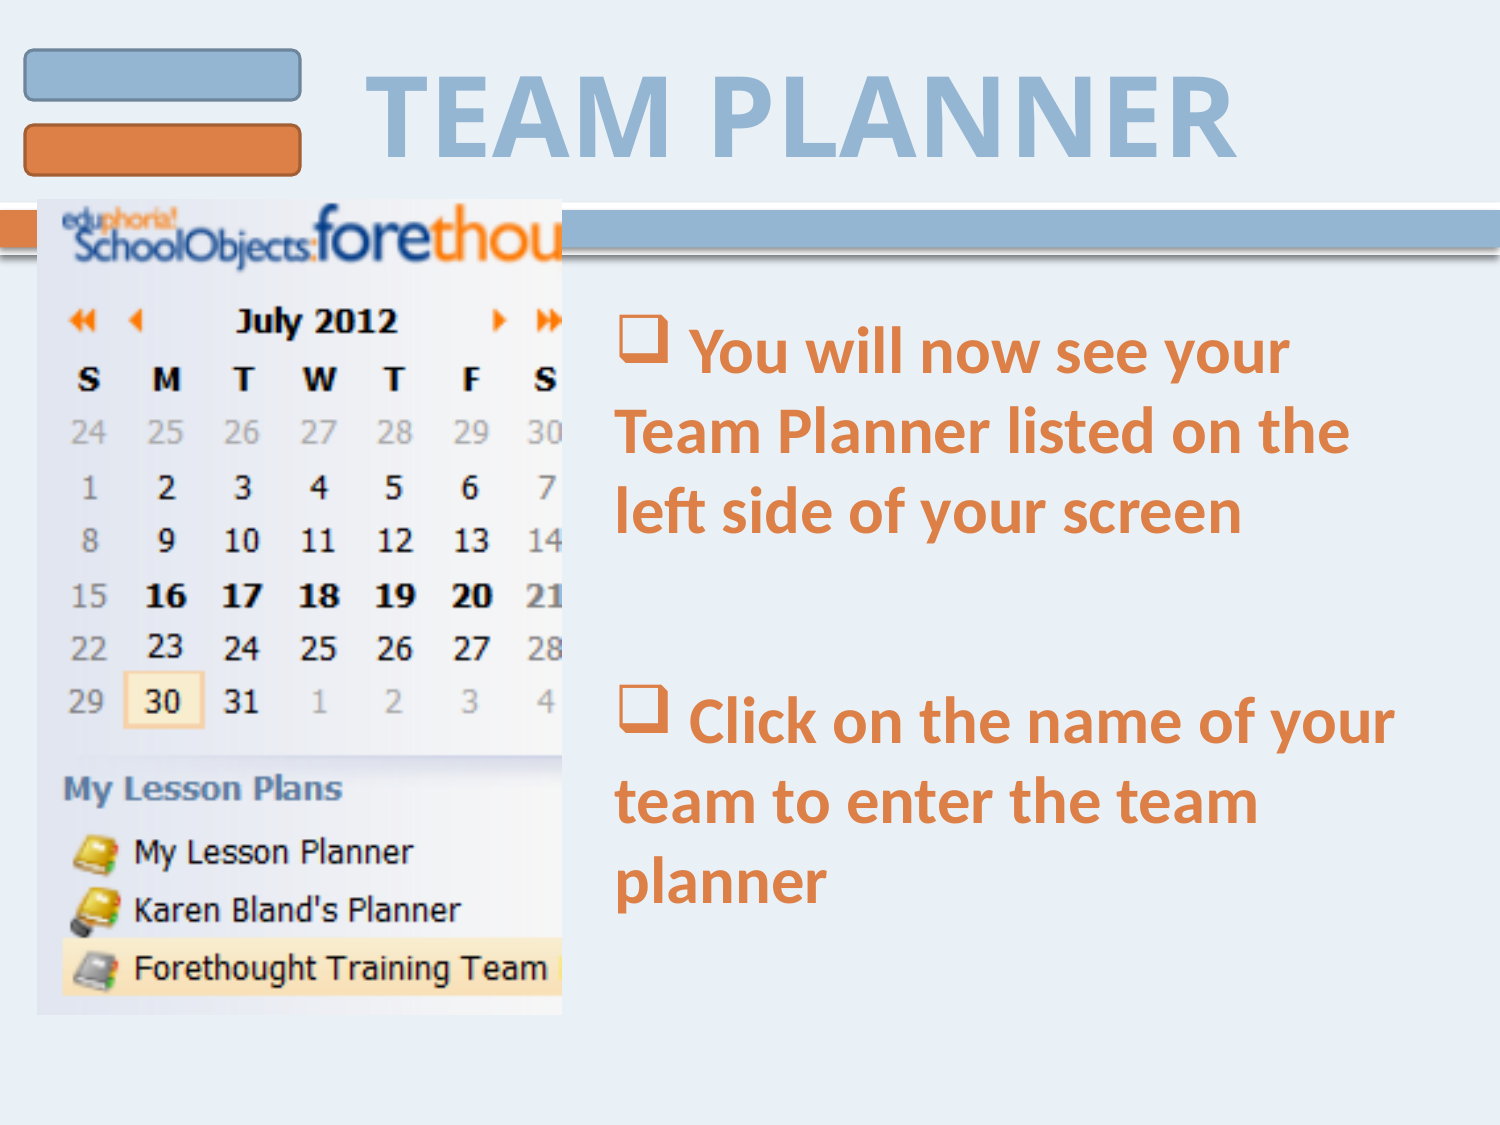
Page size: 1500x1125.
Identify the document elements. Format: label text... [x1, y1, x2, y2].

text_box You will now see your Team Planner listed on the left side of your screen Click on the name of your team to enter the team planner [600, 299, 1450, 1010]
text_box [23, 48, 302, 102]
text_box TEAM PLANNER [350, 12, 1500, 213]
picture [37, 199, 563, 1015]
text_box [23, 123, 302, 177]
